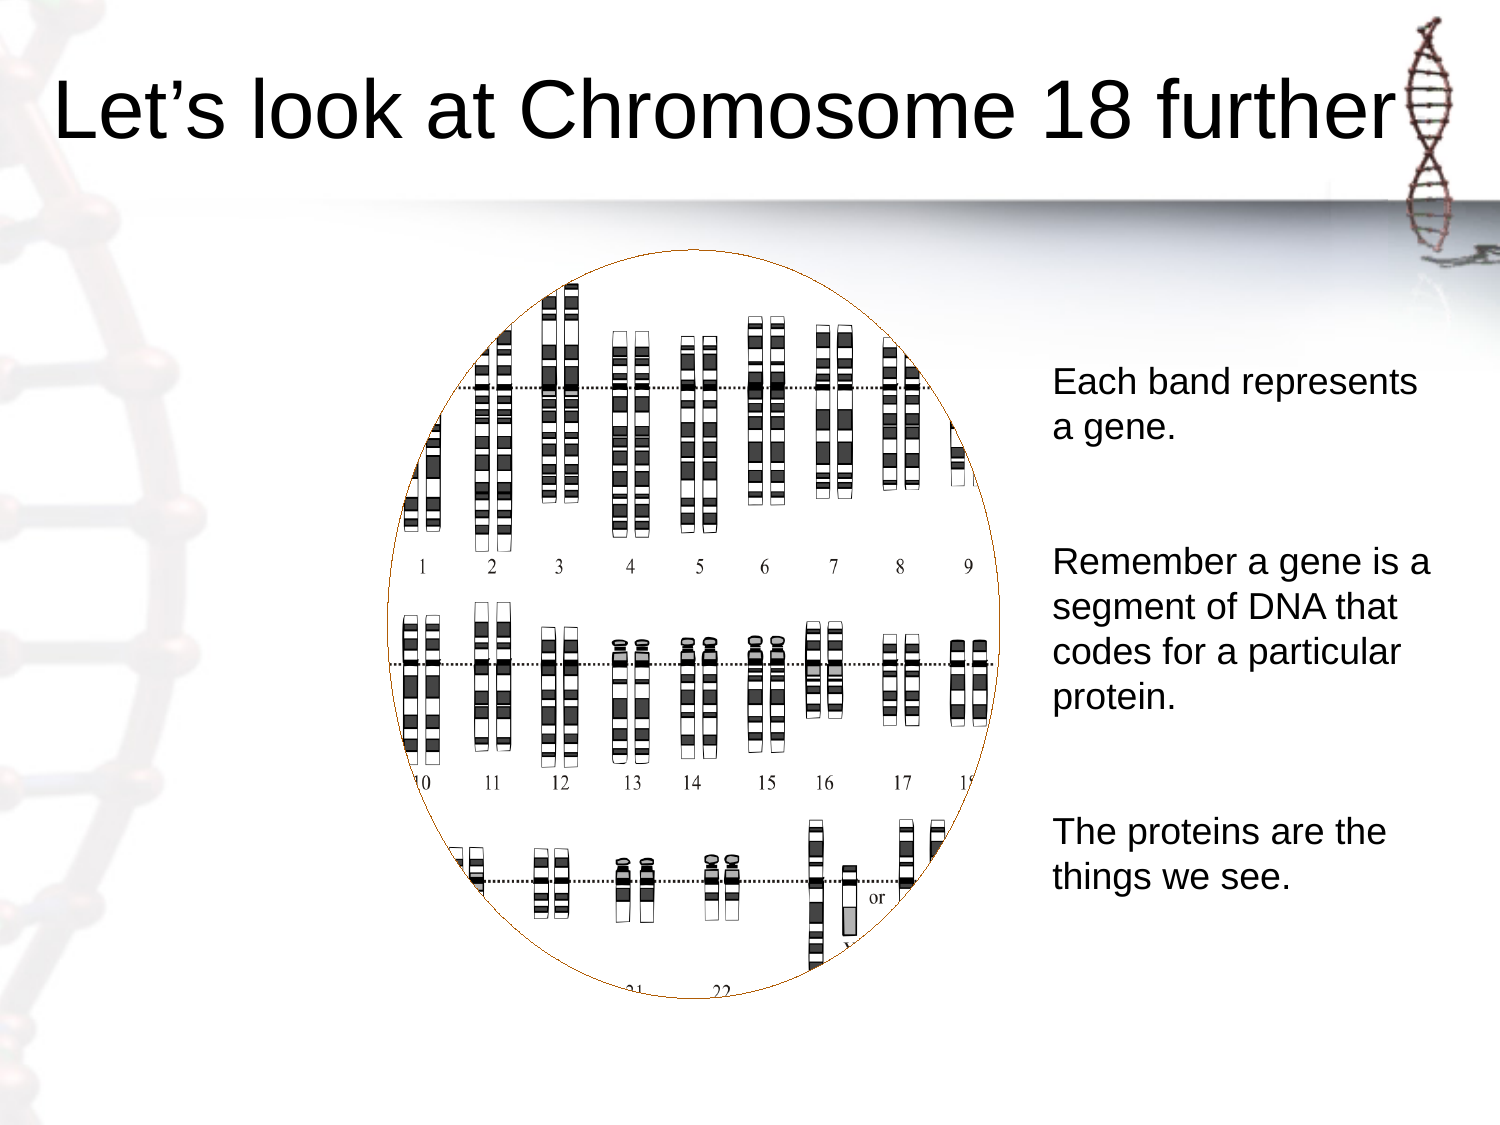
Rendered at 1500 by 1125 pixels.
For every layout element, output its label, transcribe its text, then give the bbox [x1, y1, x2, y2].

picture [0, 0, 1500, 1125]
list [387, 249, 1001, 999]
text_box Each band represents a gene. Remember a gene is a segment of DNA that codes for a particular protein. The proteins are the things we see. [1037, 349, 1463, 905]
title Let’s look at Chromosome 18 further [37, 27, 1450, 182]
